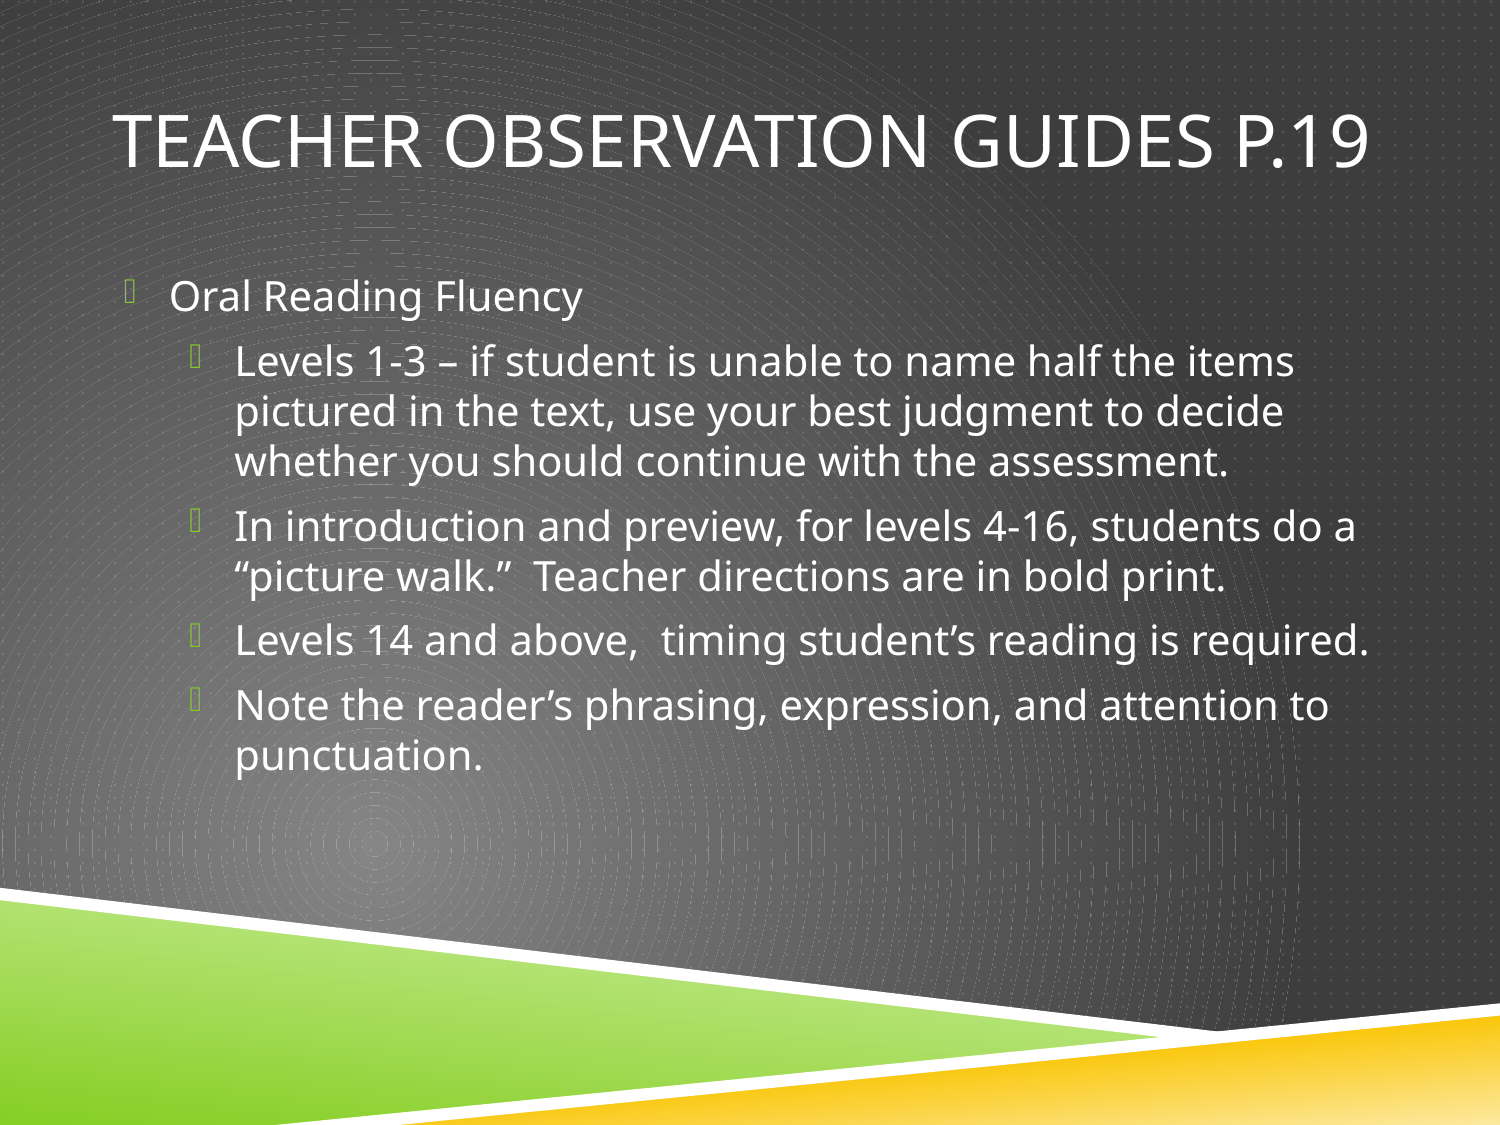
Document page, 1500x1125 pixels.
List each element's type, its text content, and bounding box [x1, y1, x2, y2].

list Oral Reading Fluency Levels 1-3 – if student is unable to name half the items pictured in the text, use your best judgment to decide whether you should continue with the assessment. In introduction and preview, for levels 4-16, students do a “picture walk.” Teacher directions are in bold print. Levels 14 and above, timing student’s reading is required. Note the reader’s phrasing, expression, and attention to punctuation. [112, 262, 1388, 875]
title Teacher Observation Guides p.19 [112, 45, 1388, 233]
